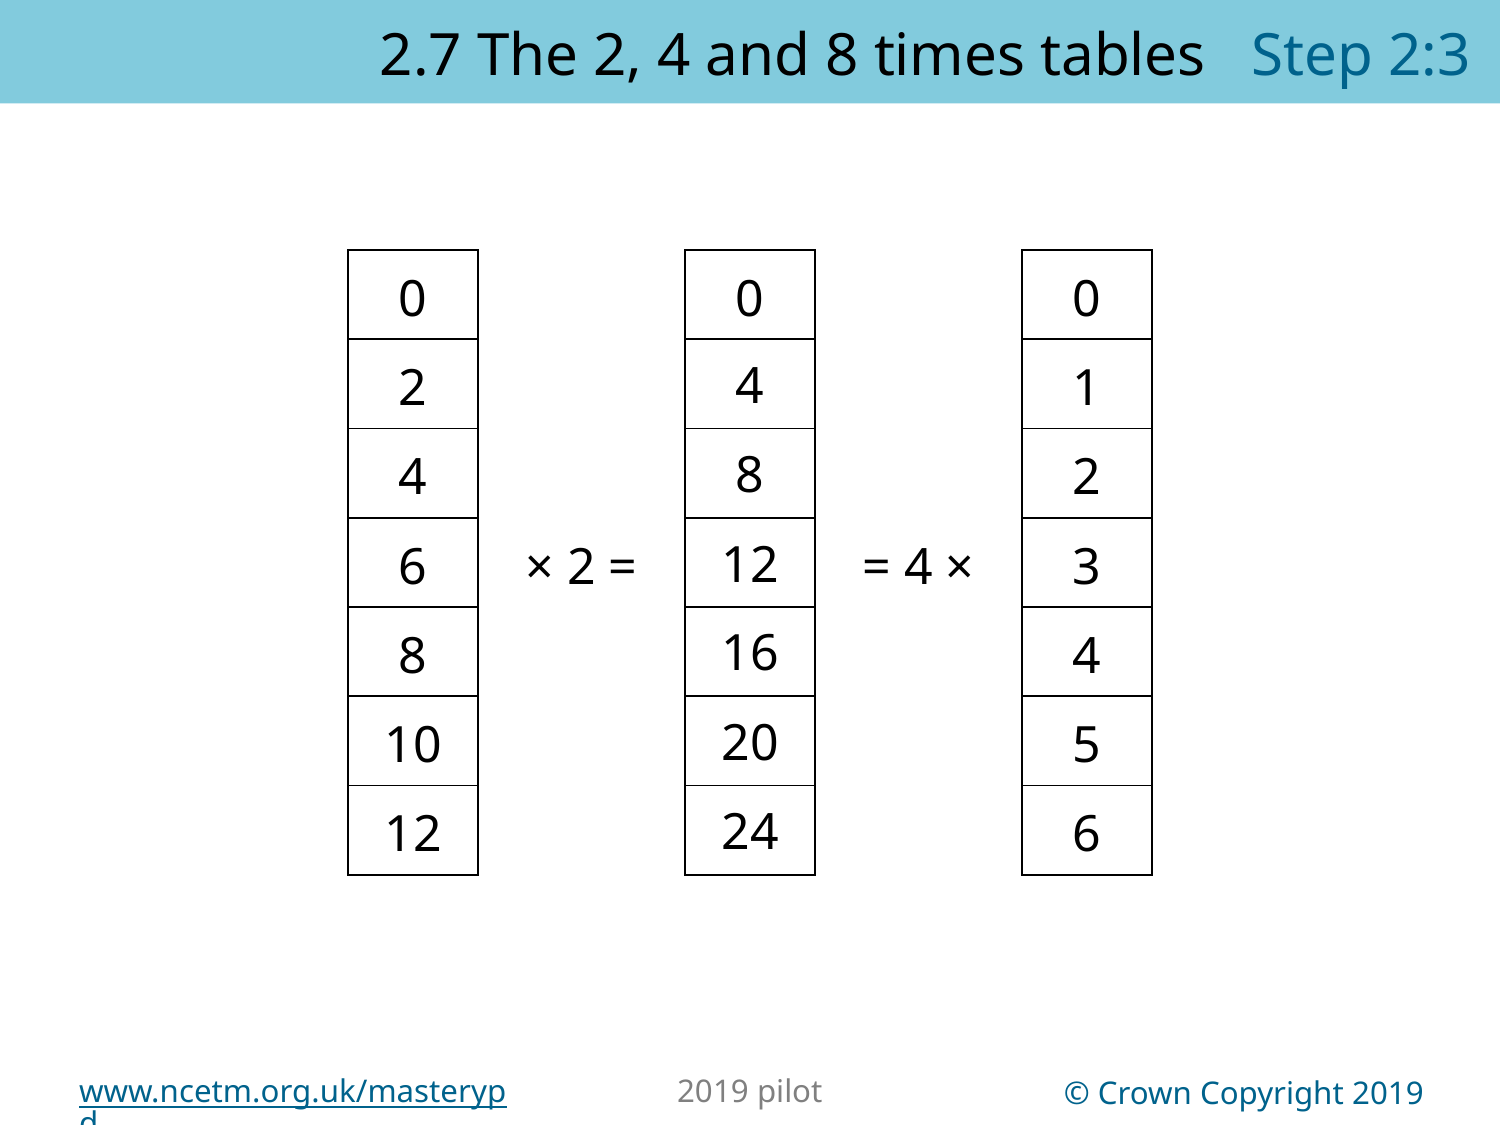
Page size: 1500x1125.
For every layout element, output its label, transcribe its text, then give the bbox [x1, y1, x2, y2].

text_box 8 [720, 434, 780, 510]
text_box 12 [706, 524, 794, 600]
list 2.7 The 2, 4 and 8 times tables Step 2:3 [0, 0, 1500, 104]
table_cell 6 [1023, 786, 1151, 874]
table_header 0 [686, 251, 814, 338]
table_cell 4 [1023, 608, 1151, 695]
table_cell 12 [349, 786, 477, 874]
table_cell 2 [1023, 429, 1151, 517]
table_cell 5 [1023, 697, 1151, 785]
table_cell 6 [349, 519, 477, 606]
table_cell 10 [349, 697, 477, 785]
text_box 24 [706, 792, 794, 868]
table_cell 4 [349, 429, 477, 517]
table_cell 10 [686, 340, 814, 428]
table_header × 2 = [479, 250, 684, 875]
table_cell 8 [349, 608, 477, 695]
text_box 4 [720, 346, 780, 422]
table_cell 2 [349, 340, 477, 428]
table_cell [686, 519, 814, 606]
table_cell [686, 786, 814, 874]
text_box 20 [706, 703, 794, 779]
text_box 16 [706, 613, 794, 689]
table_cell [686, 697, 814, 785]
table_cell 1 [1023, 340, 1151, 428]
table_cell [686, 429, 814, 517]
table_header 0 [349, 251, 477, 338]
table_cell 3 [1023, 519, 1151, 606]
table_header 0 [1023, 251, 1151, 338]
table_header = 4 × [816, 250, 1021, 875]
table_cell [686, 608, 814, 695]
